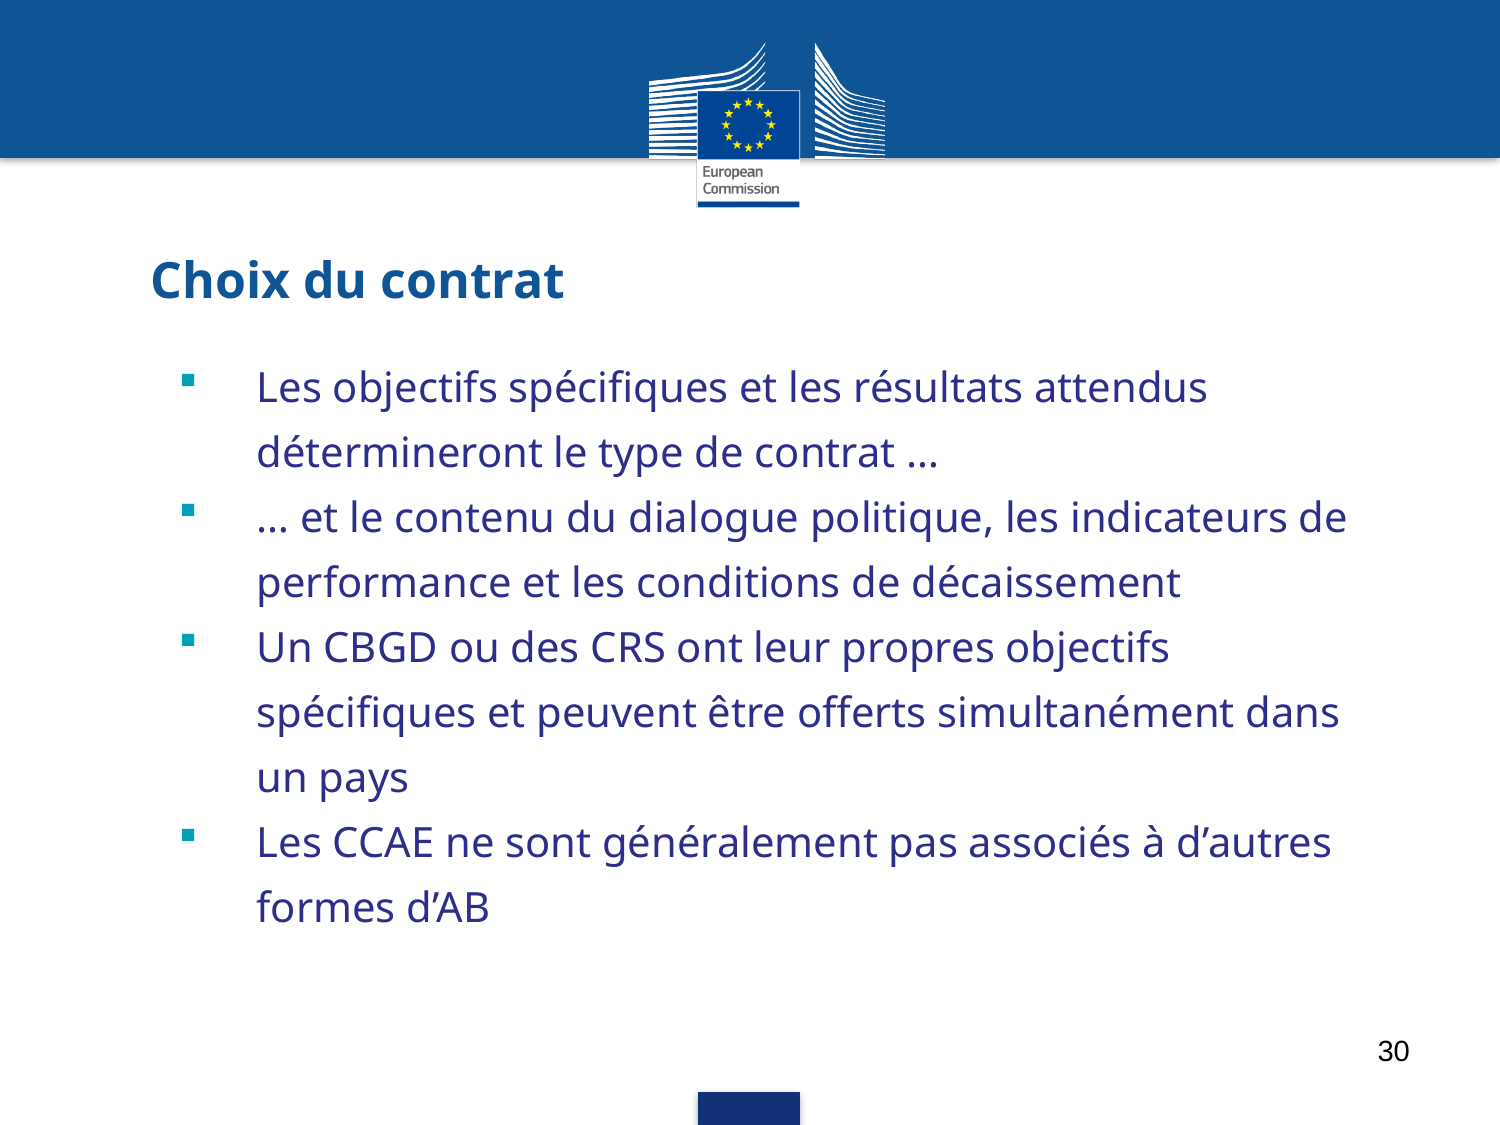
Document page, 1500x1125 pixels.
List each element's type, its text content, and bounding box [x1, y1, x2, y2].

slide_number 30 [1074, 1024, 1426, 1103]
list Les objectifs spécifiques et les résultats attendus détermineront le type de contrat … … et le contenu du dialogue politique, les indicateurs de performance et les conditions de décaissement Un CBGD ou des CRS ont leur propres objectifs spécifiques et peuvent être offerts simultanément dans un pays Les CCAE ne sont généralement pas associés à d’autres formes d’AB [88, 337, 1389, 988]
title Choix du contrat [76, 219, 1412, 339]
picture [649, 42, 885, 208]
